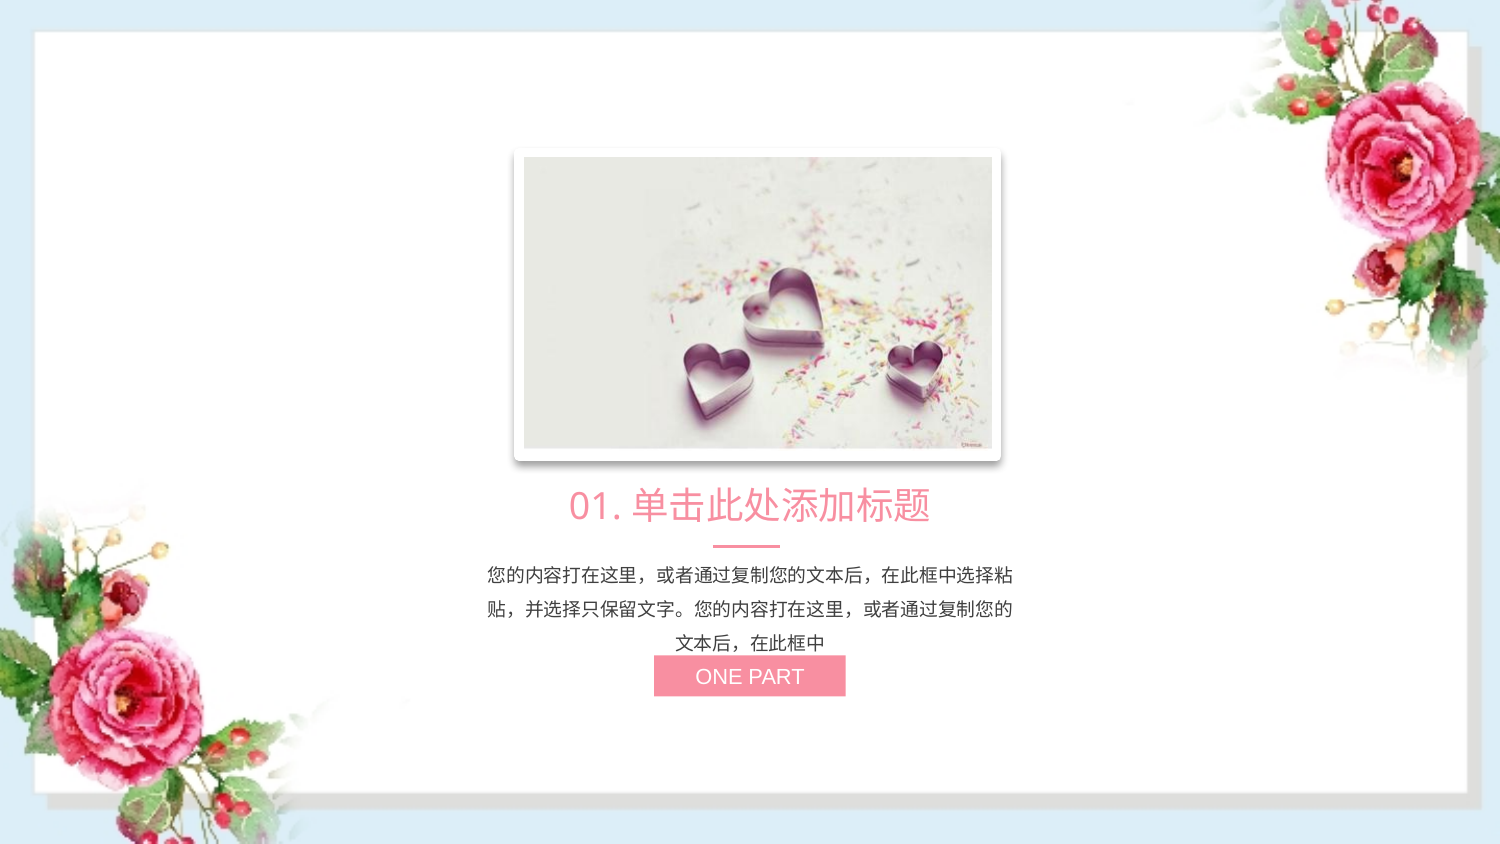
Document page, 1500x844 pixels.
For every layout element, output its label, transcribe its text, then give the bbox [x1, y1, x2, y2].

text_box ONE PART [654, 662, 846, 697]
text_box 您的内容打在这里，或者通过复制您的文本后，在此框中选择粘贴，并选择只保留文字。您的内容打在这里，或者通过复制您的文本后，在此框中 [468, 545, 1032, 662]
text_box 01.单击此处添加标题 [554, 474, 946, 535]
picture [0, 0, 1500, 844]
